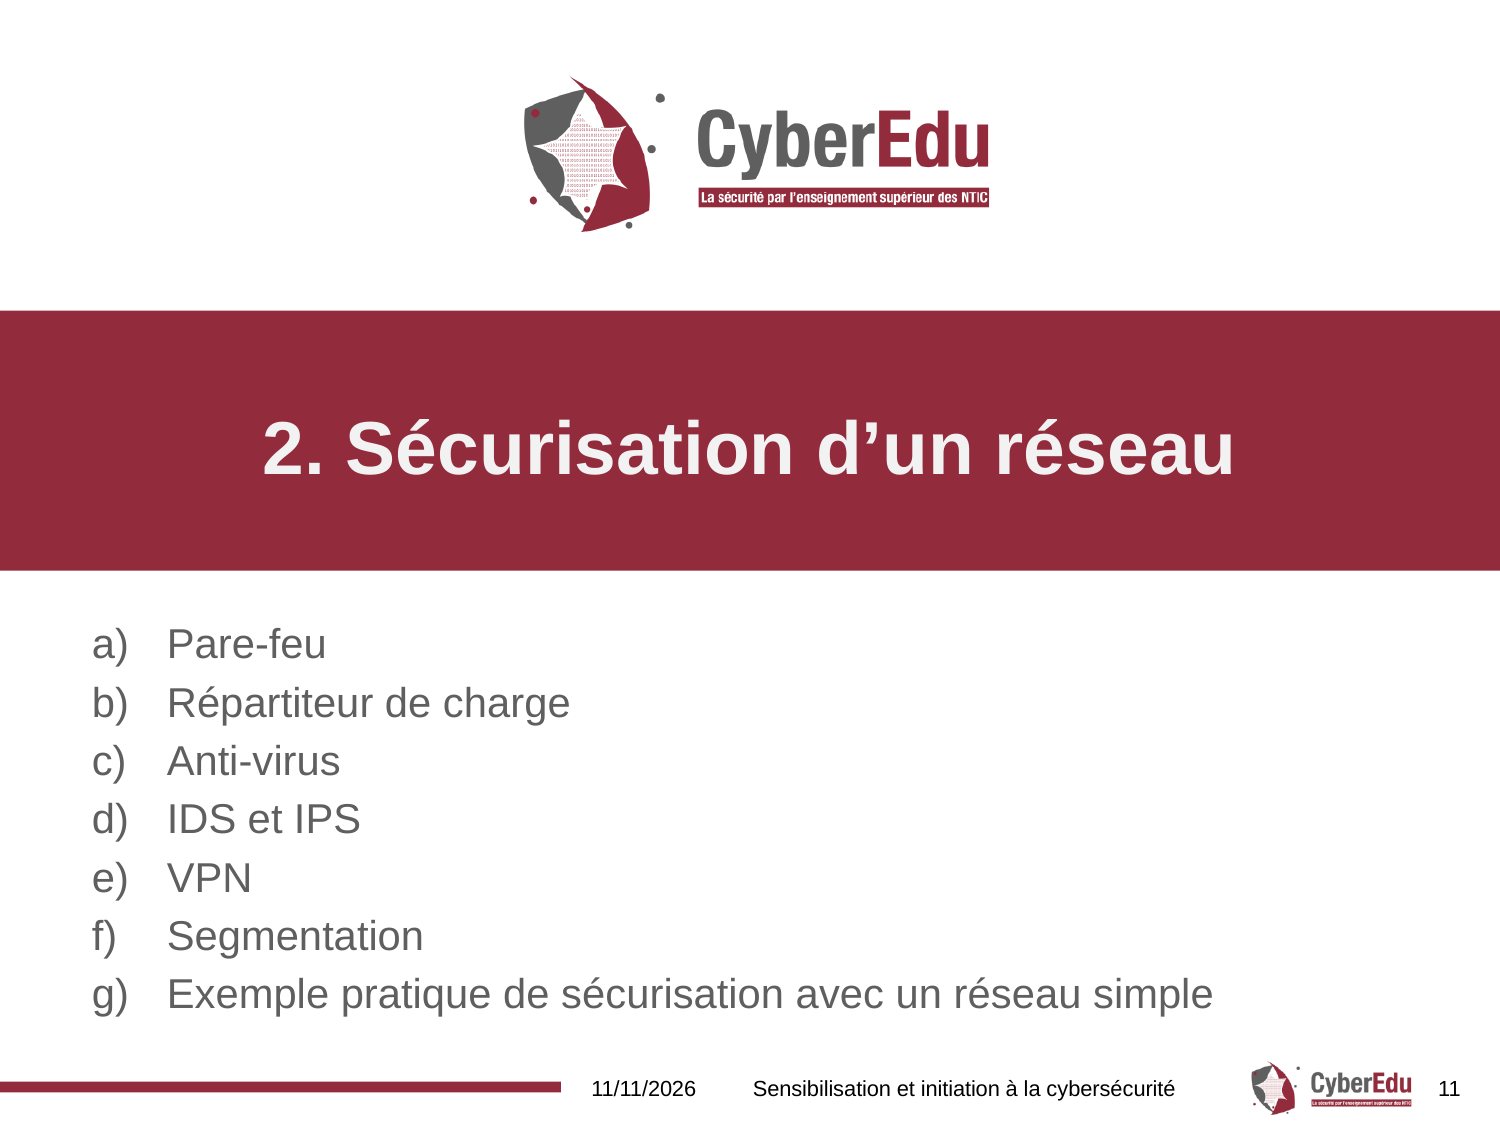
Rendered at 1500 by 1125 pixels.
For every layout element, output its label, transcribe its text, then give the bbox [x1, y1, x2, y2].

list Pare-feu Répartiteur de charge Anti-virus IDS et IPS VPN Segmentation Exemple pratique de sécurisation avec un réseau simple [76, 609, 1424, 1000]
title 2. Sécurisation d’un réseau [75, 338, 1425, 551]
footer Sensibilisation et initiation à la cybersécurité [738, 1057, 1236, 1118]
picture [1246, 1060, 1412, 1115]
picture [509, 75, 991, 232]
slide_number 11 [1423, 1057, 1495, 1118]
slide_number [561, 1057, 727, 1118]
